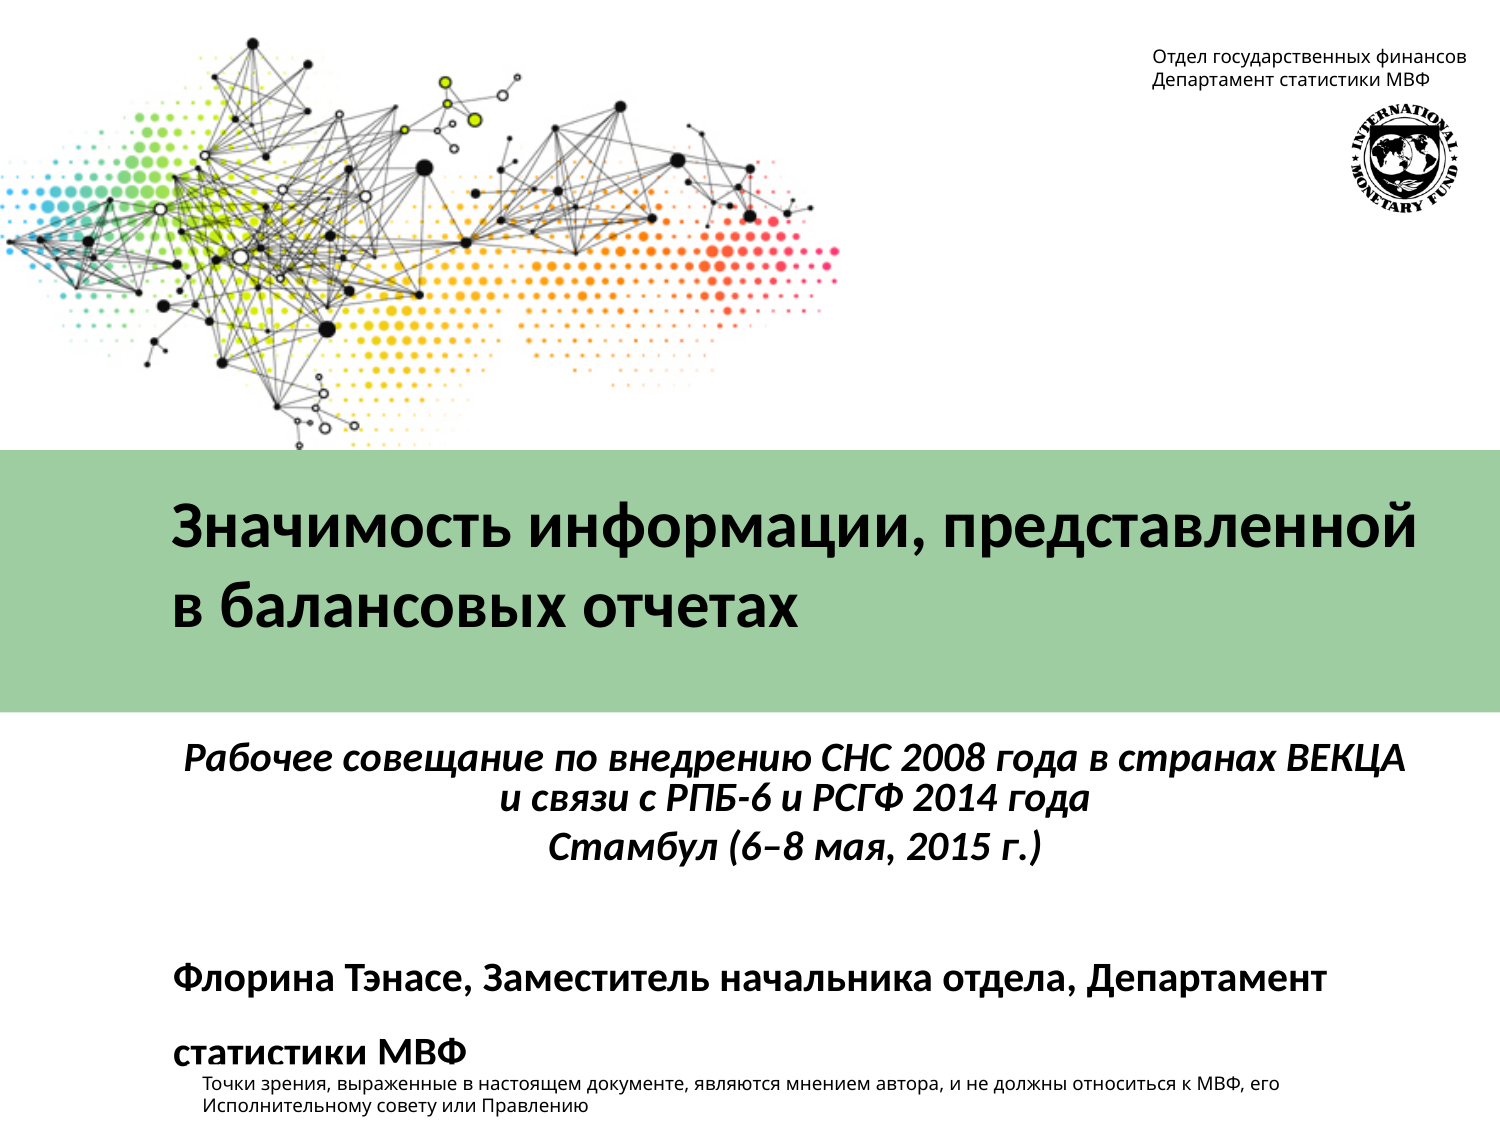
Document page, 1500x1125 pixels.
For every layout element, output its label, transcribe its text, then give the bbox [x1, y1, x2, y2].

text_box Точки зрения, выраженные в настоящем документе, являются мнением автора, и не должны относиться к МВФ, его Исполнительному совету или Правлению [187, 1064, 1388, 1125]
picture [0, 37, 850, 450]
text_box Отдел государственных финансов Департамент статистики МВФ [1137, 37, 1500, 98]
picture [1344, 99, 1463, 218]
title Значимость информации, представленной в балансовых отчетах [0, 450, 1500, 713]
list Рабочее совещание по внедрению CHC 2008 года в странах ВЕКЦА и связи с РПБ-6 и РСГФ 2014 года Стамбул (6–8 мая, 2015 г.) Флорина Тэнасе, Заместитель начальника отдела, Департамент статистики МВФ [125, 725, 1463, 1050]
